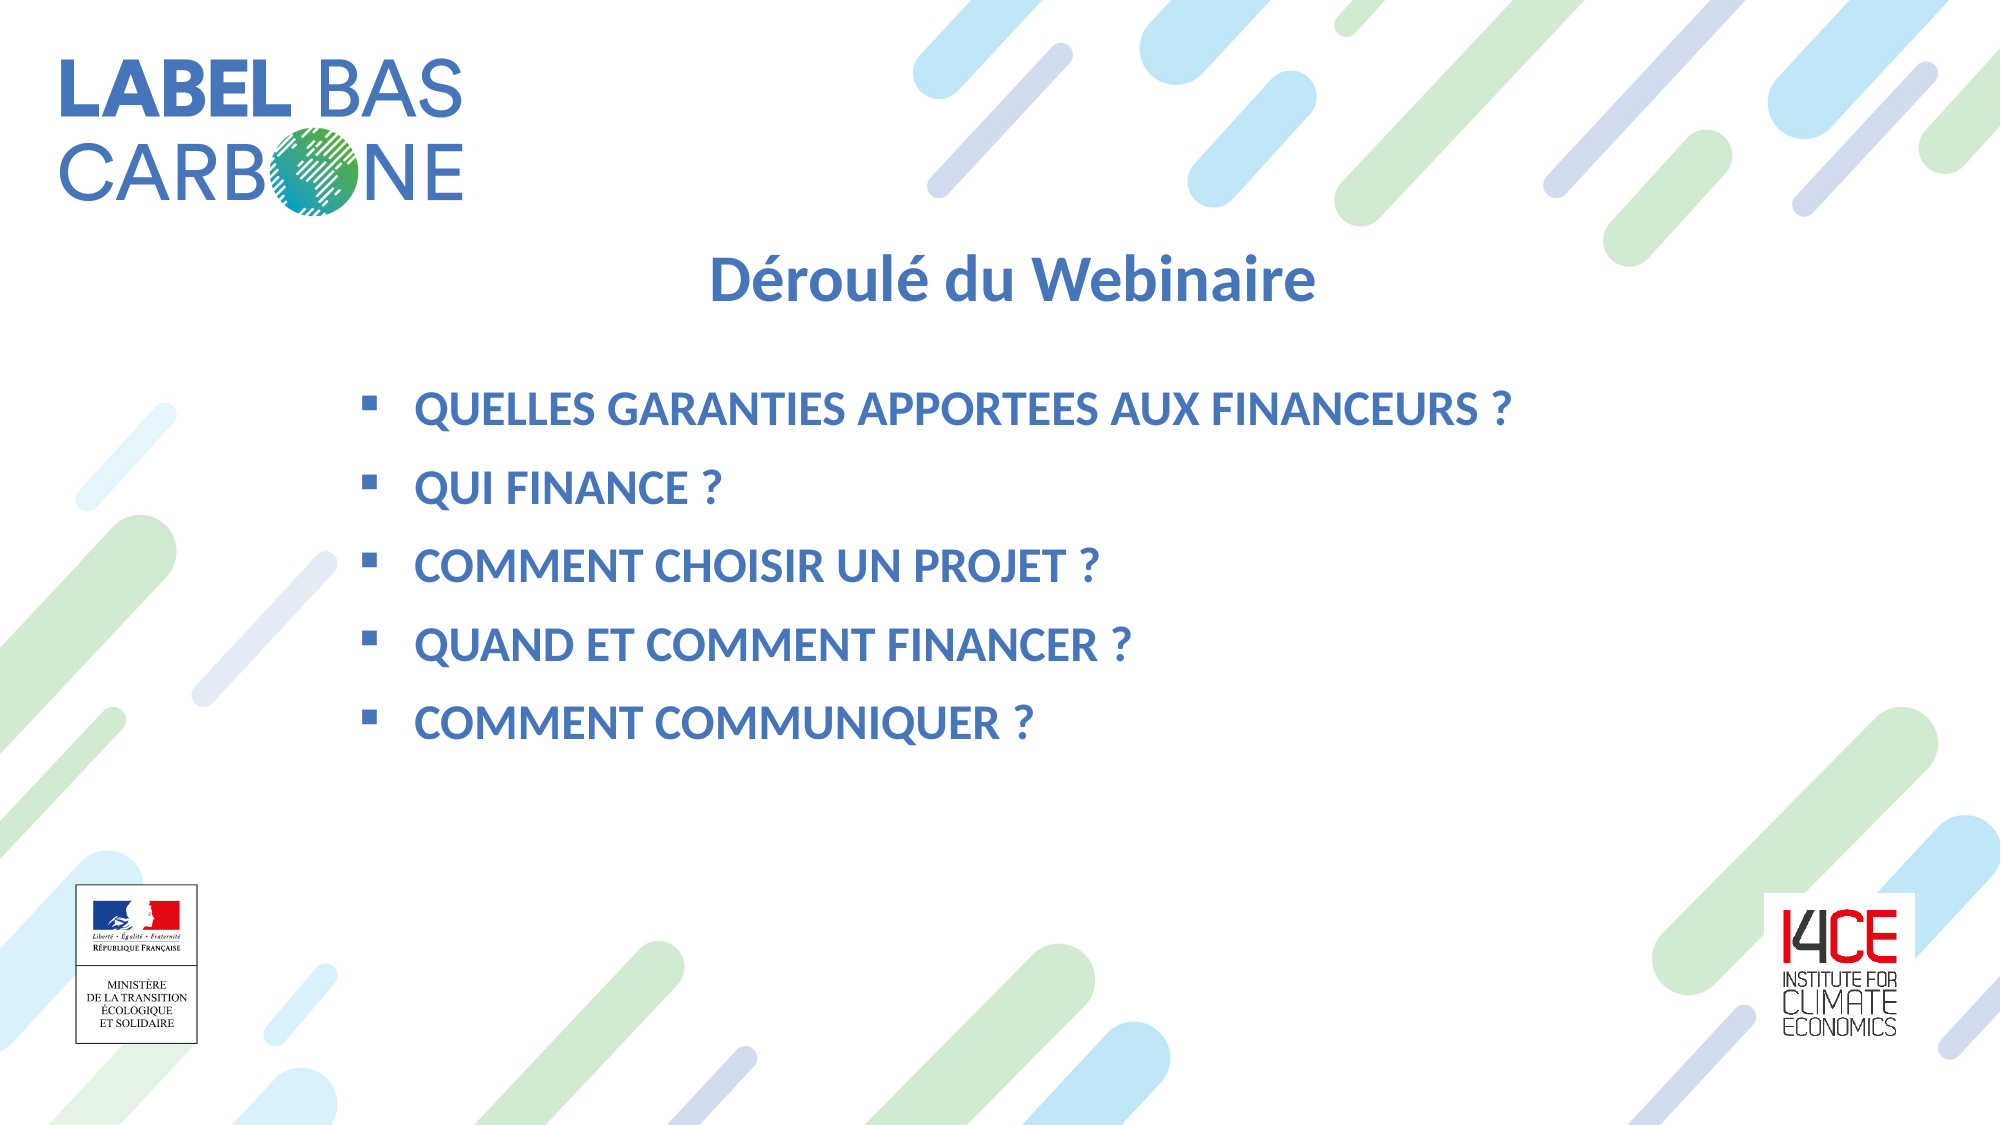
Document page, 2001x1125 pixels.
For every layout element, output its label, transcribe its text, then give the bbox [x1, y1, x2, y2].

text_box Déroulé du Webinaire QUELLES GARANTIES APPORTEES AUX FINANCEURS ? QUI FINANCE ? COMMENT CHOISIR UN PROJET ? QUAND ET COMMENT FINANCER ? COMMENT COMMUNIQUER ? [195, 245, 1832, 1013]
picture [0, 0, 2000, 1125]
